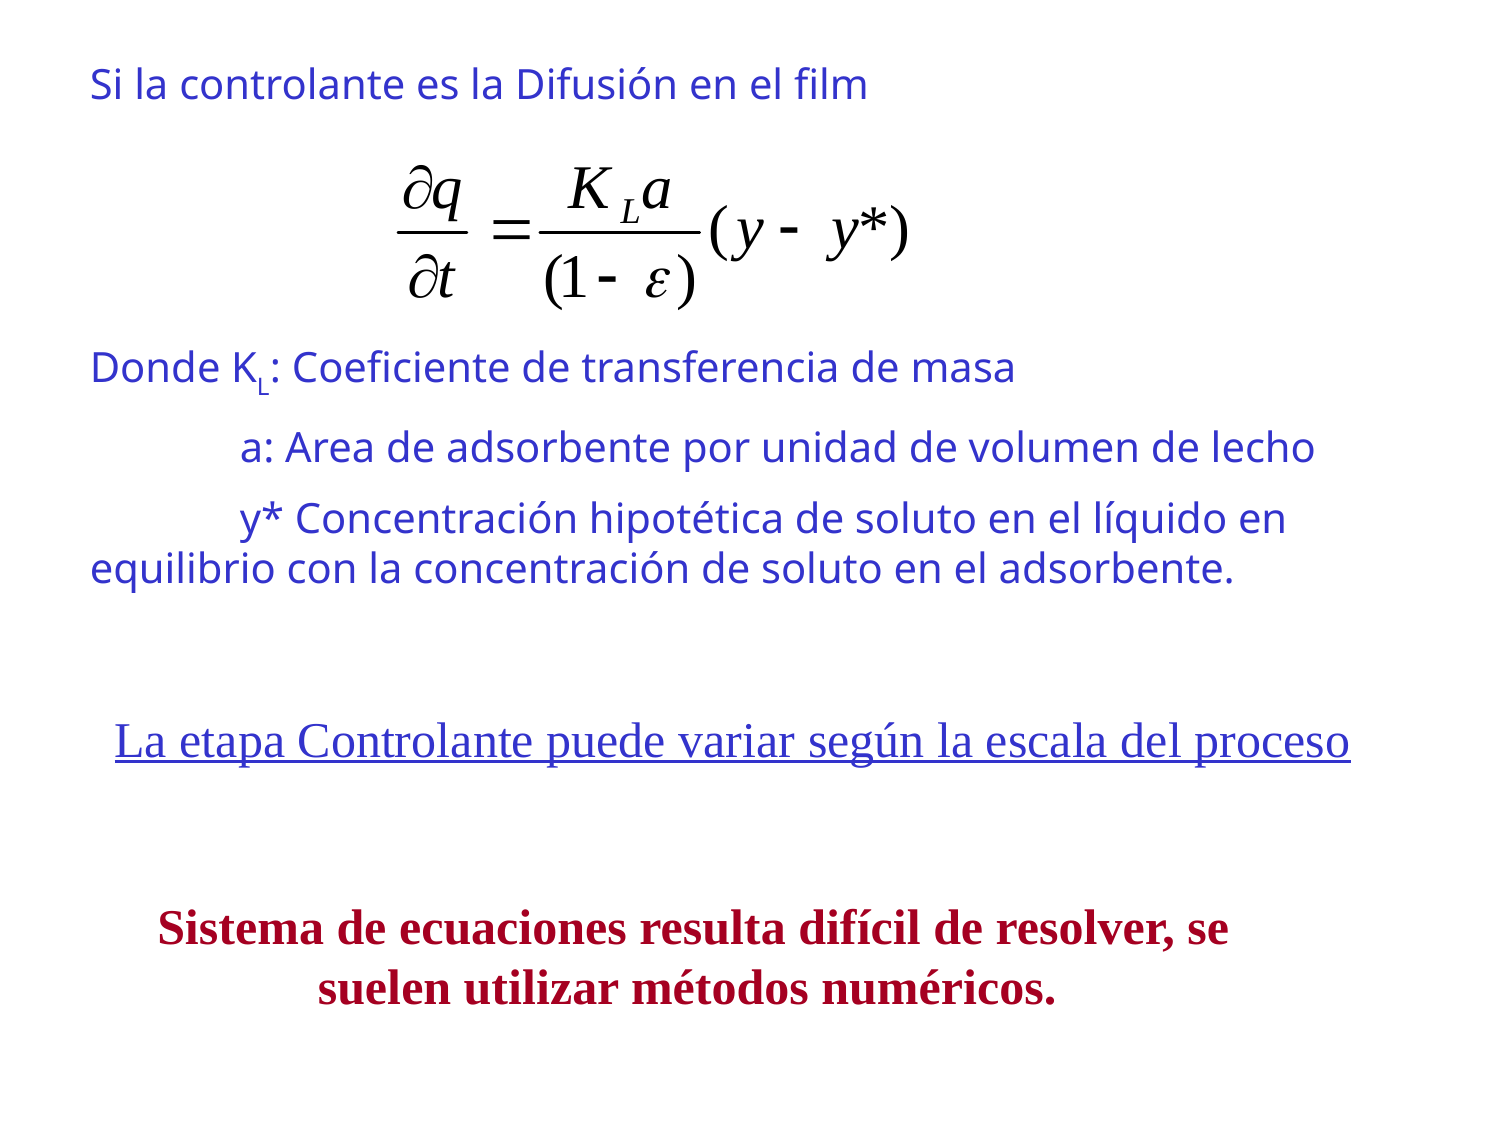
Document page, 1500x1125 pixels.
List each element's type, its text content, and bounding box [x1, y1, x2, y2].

text_box Sistema de ecuaciones resulta difícil de resolver, se suelen utilizar métodos numéricos. [112, 887, 1275, 1023]
text_box La etapa Controlante puede variar según la escala del proceso [99, 699, 1375, 775]
text_box Si la controlante es la Difusión en el film Donde KL: Coeficiente de transferencia de masa a: Area de adsorbente por unidad de volumen de lecho y* Concentración hipotética de soluto en el líquido en equilibrio con la concentración de soluto en el adsorbente. [74, 50, 1425, 599]
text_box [387, 149, 919, 327]
